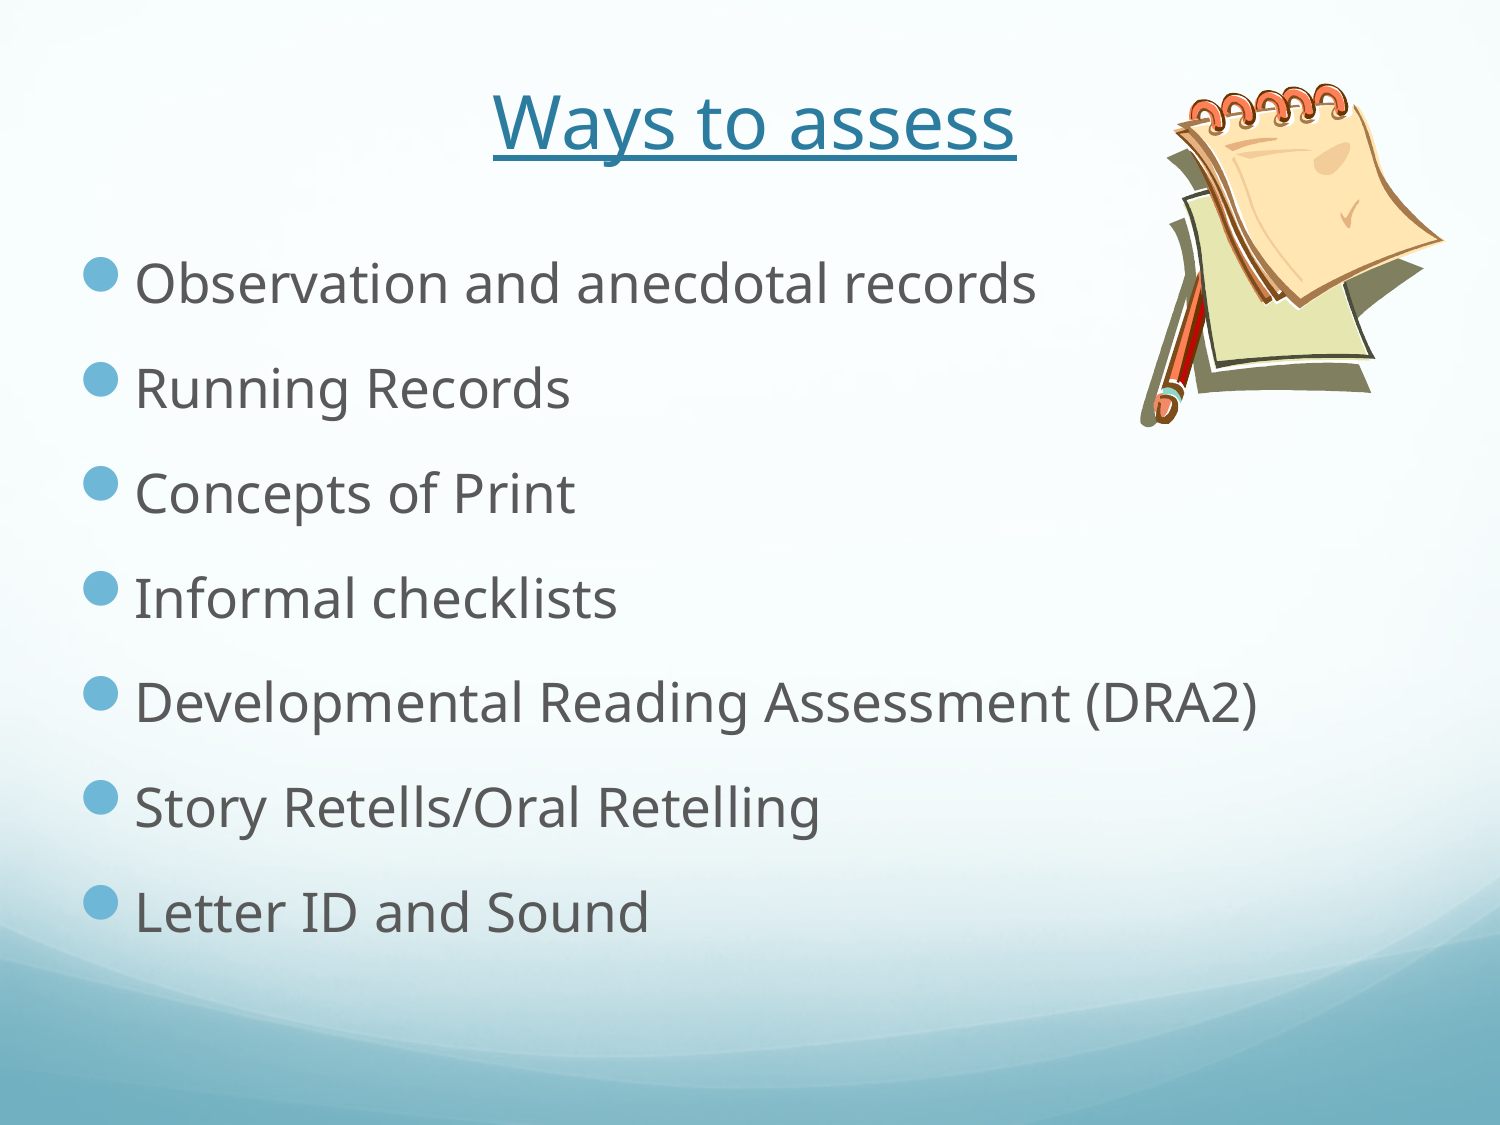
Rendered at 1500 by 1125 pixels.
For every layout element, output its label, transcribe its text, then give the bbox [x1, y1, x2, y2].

title Ways to assess [75, 45, 1436, 173]
list Observation and anecdotal records Running Records Concepts of Print Informal checklists Developmental Reading Assessment (DRA2) Story Retells/Oral Retelling Letter ID and Sound [63, 241, 1436, 955]
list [1139, 77, 1453, 433]
